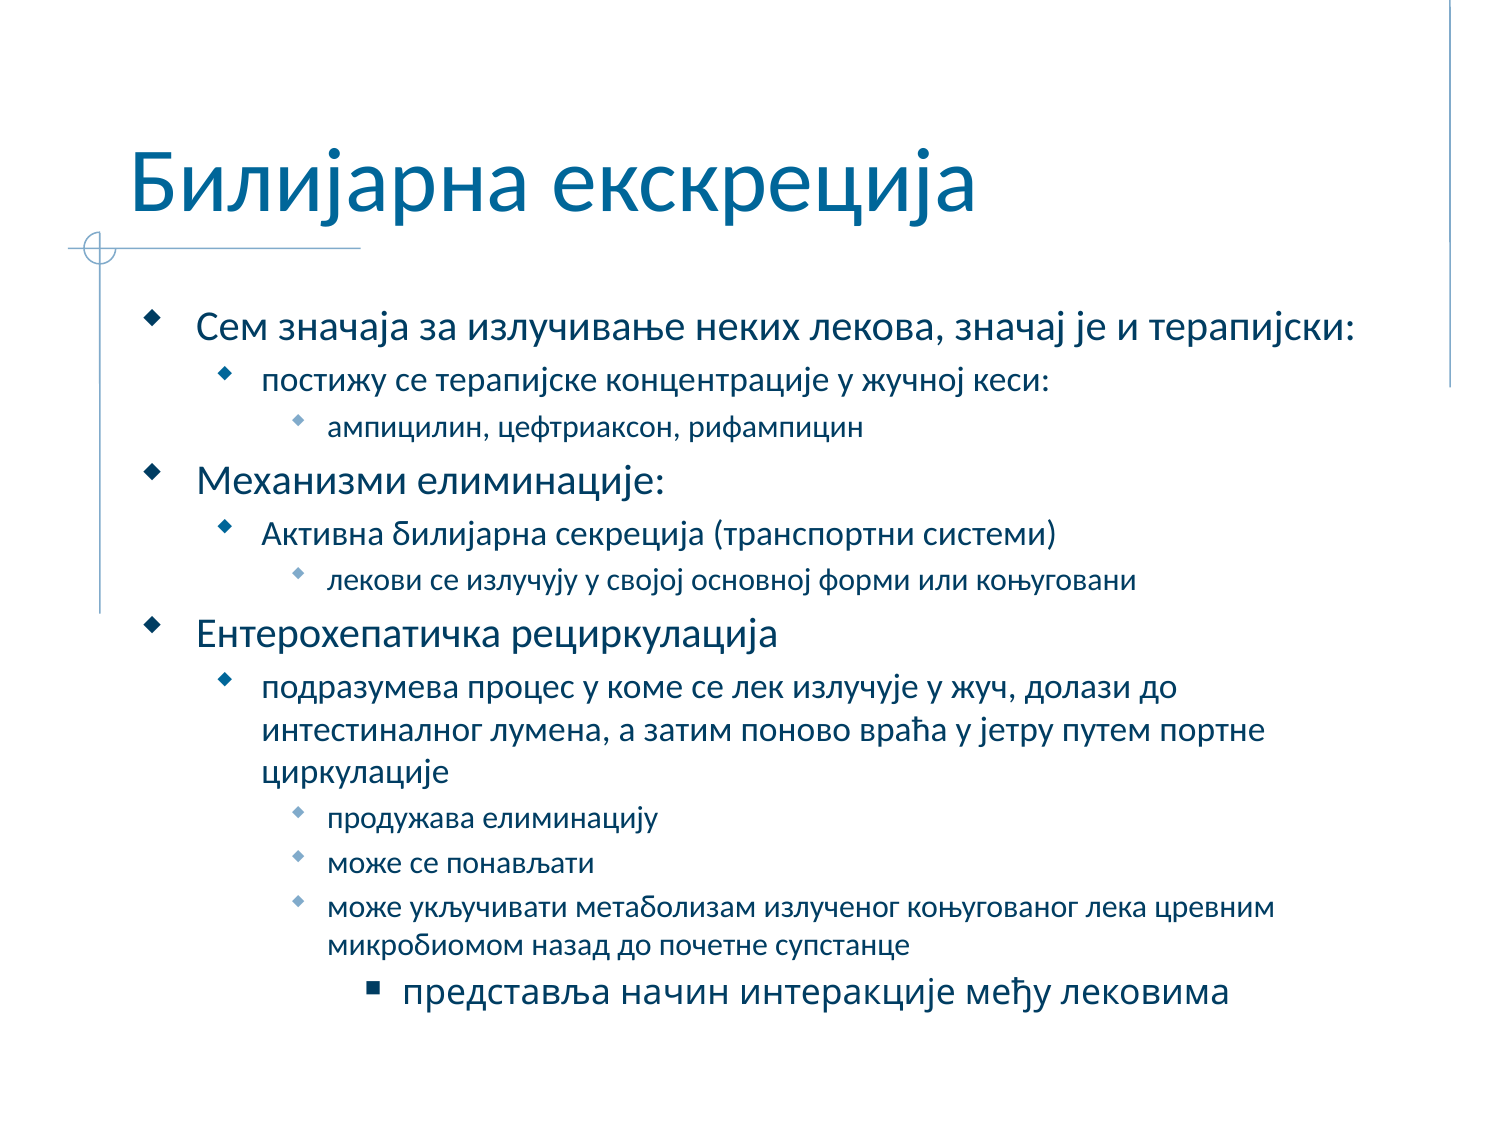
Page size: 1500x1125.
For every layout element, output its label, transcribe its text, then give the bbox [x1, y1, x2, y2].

list Сем значаја за излучивање неких лекова, значај је и терапијски: постижу се терапијске концентрације у жучној кеси: ампицилин, цефтриаксон, рифампицин Механизми елиминације: Активна билијарна секреција (транспортни системи) лекови се излучују у својој основној форми или коњуговани Ентерохепатичка рециркулација подразумева процес у коме се лек излучује у жуч, долази до интестиналног лумена, а затим поново враћа у јетру путем портне циркулације продужава елиминацију може се понављати може укључивати метаболизам излученог коњугованог лека цревним микробиомом назад до почетне супстанце представља начин интеракције међу лековима [124, 290, 1400, 1026]
title Билијарна екскреција [113, 49, 1436, 238]
